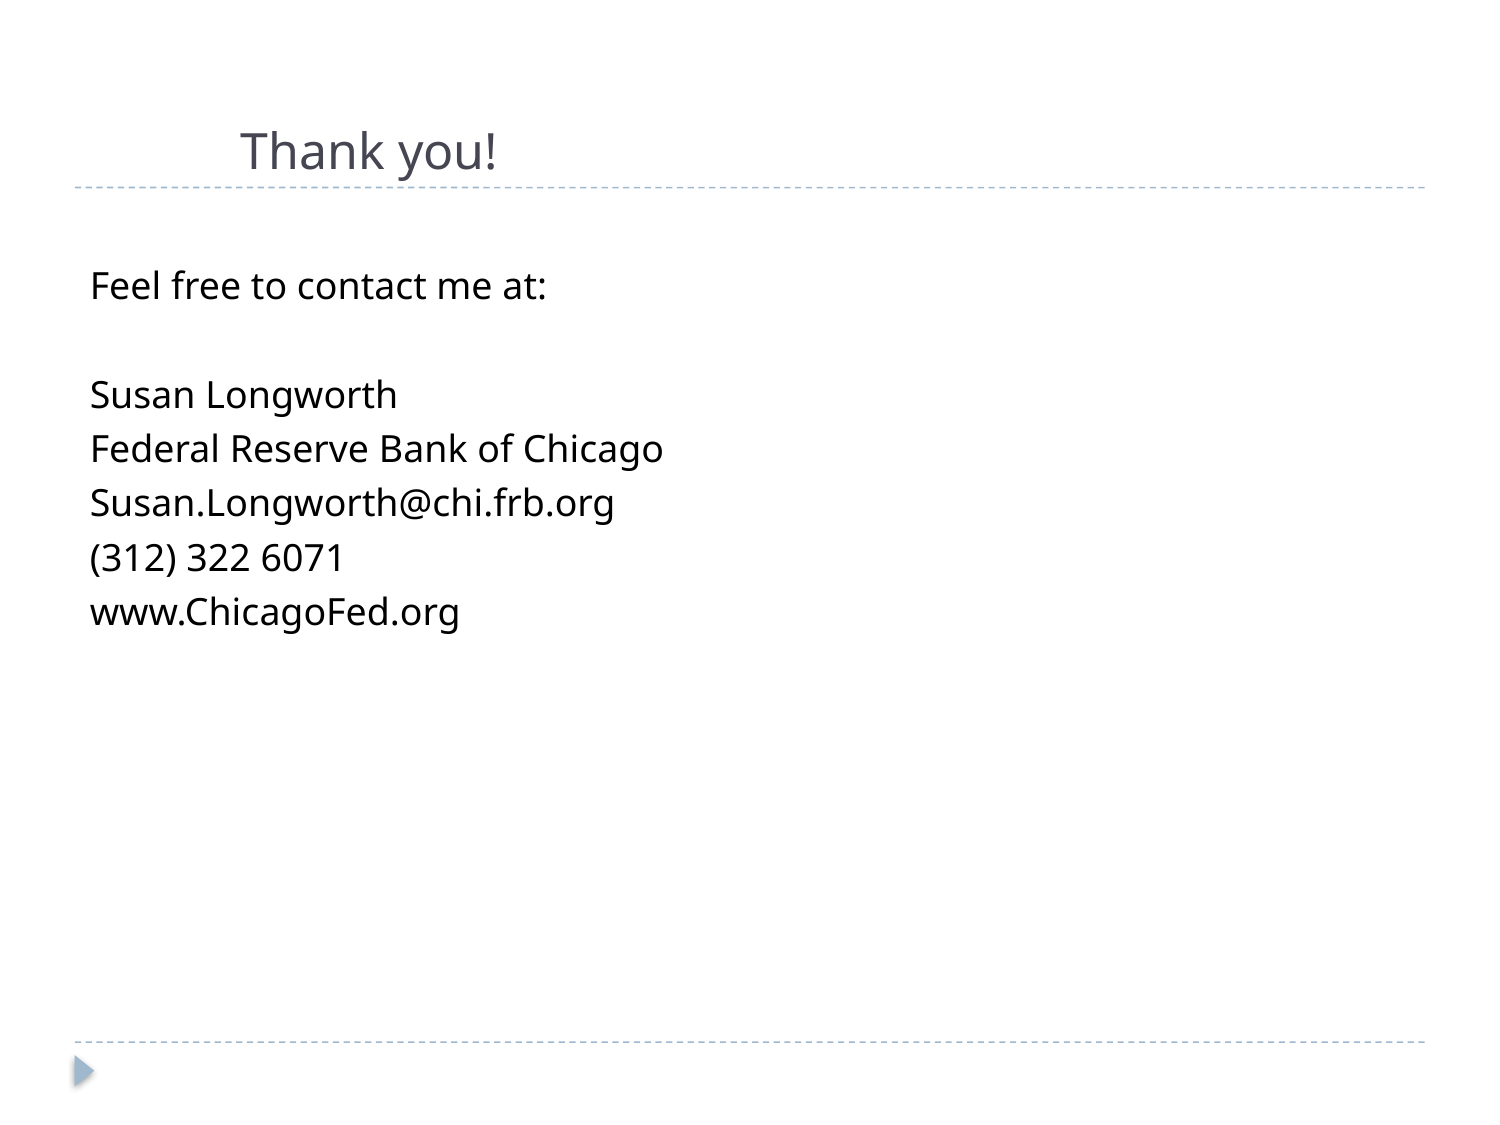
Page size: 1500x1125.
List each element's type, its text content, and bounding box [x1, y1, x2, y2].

list Feel free to contact me at: Susan Longworth Federal Reserve Bank of Chicago Susan.Longworth@chi.frb.org (312) 322 6071 www.ChicagoFed.org [75, 200, 1425, 1010]
title Thank you! [225, 65, 1239, 188]
